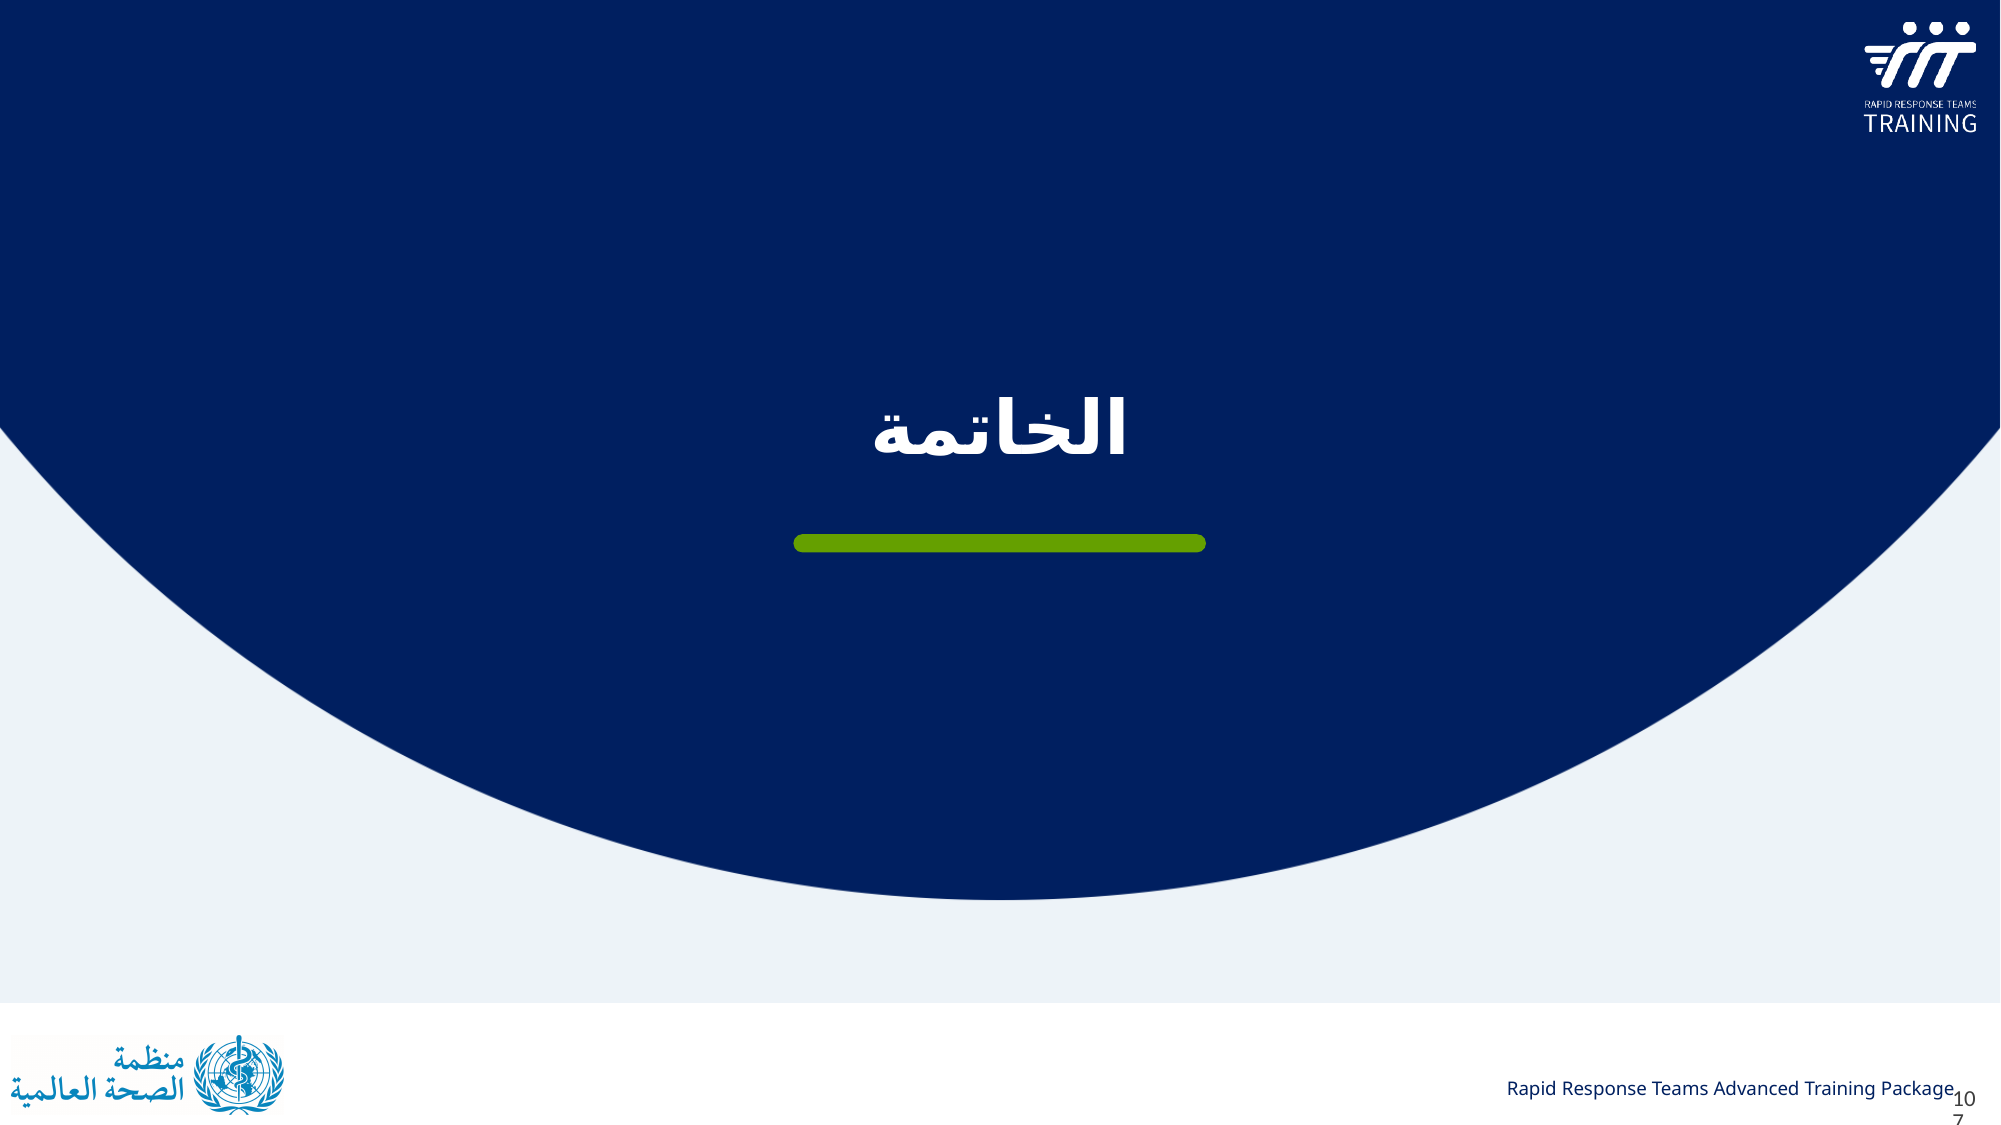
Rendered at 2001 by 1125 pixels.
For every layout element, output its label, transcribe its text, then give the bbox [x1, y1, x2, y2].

picture [241, 1050, 247, 1059]
picture [0, 0, 2001, 1003]
picture [11, 1035, 284, 1115]
list الخاتمة [68, 276, 1932, 585]
